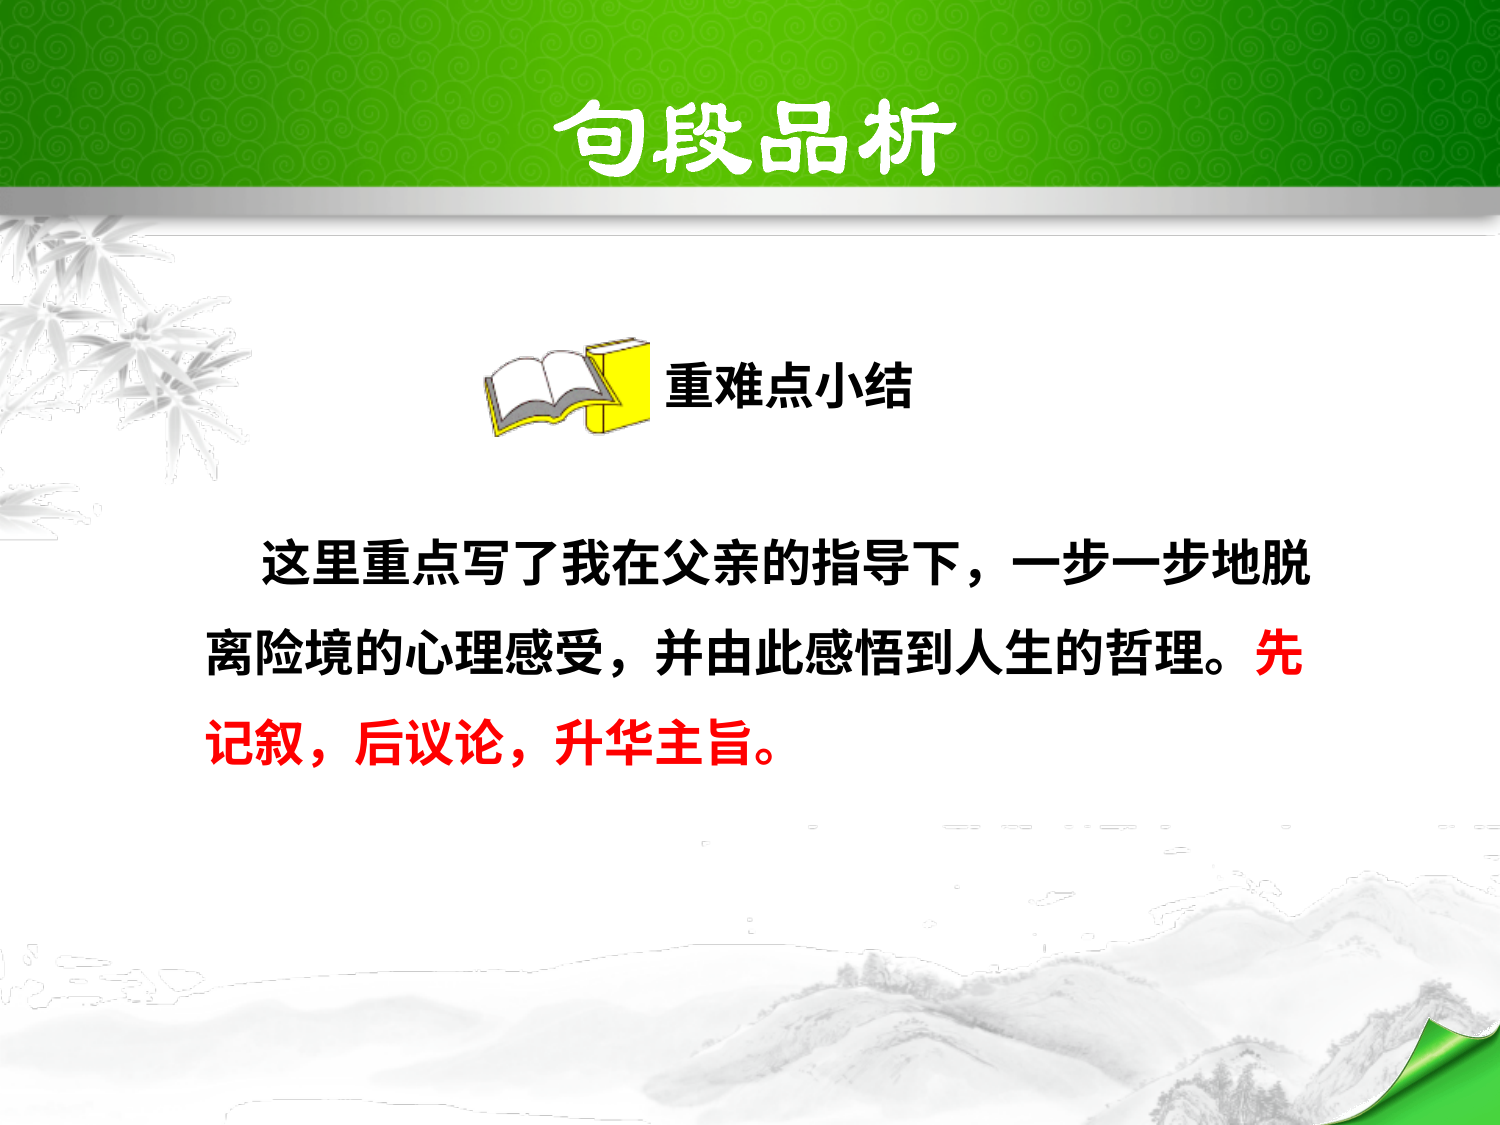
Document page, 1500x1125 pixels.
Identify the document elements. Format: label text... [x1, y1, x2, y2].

text_box 这里重点写了我在父亲的指导下，一步一步地脱离险境的心理感受，并由此感悟到人生的哲理。先记叙，后议论，升华主旨。 [190, 579, 1341, 777]
picture [0, 779, 1500, 1125]
picture [0, 0, 1500, 570]
